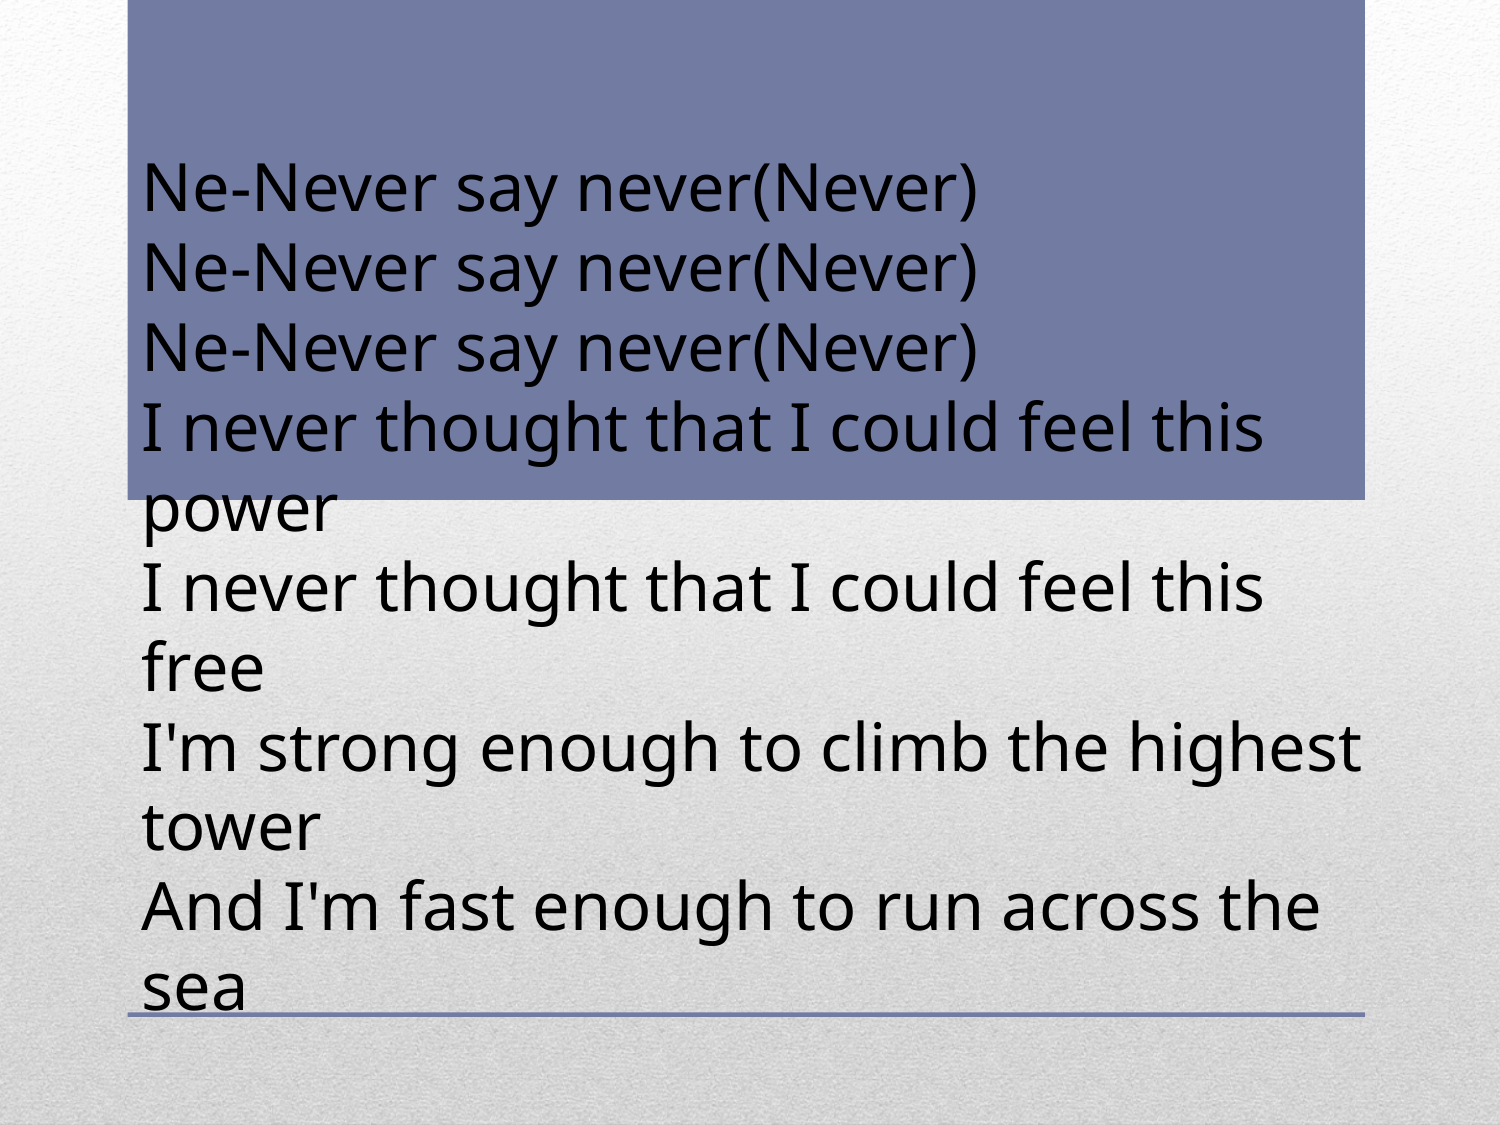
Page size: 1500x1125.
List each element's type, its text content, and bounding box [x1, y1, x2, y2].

text_box Ne-Never say never(Never) Ne-Never say never(Never) Ne-Never say never(Never) I never thought that I could feel this power I never thought that I could feel this free I'm strong enough to climb the highest tower And I'm fast enough to run across the sea [127, 137, 1380, 1032]
